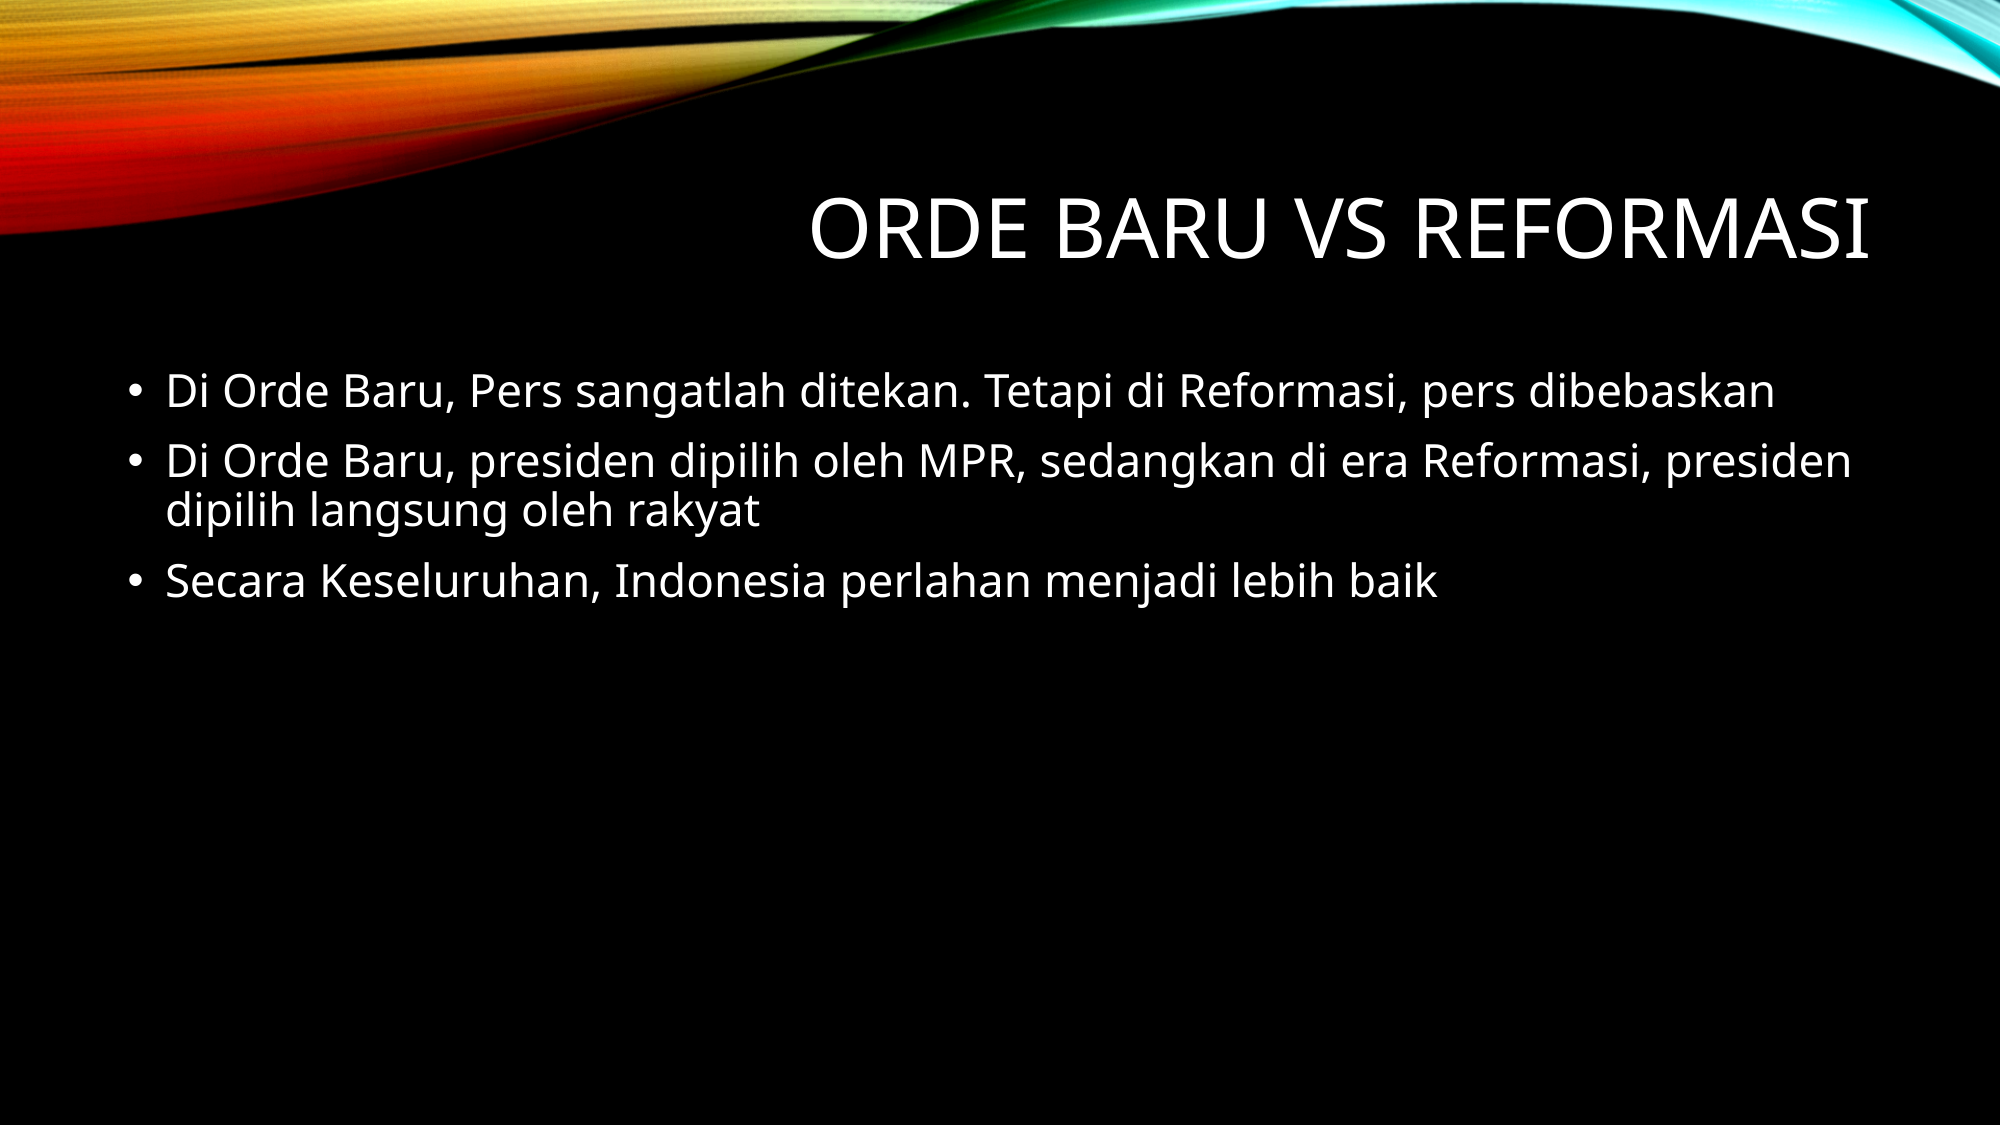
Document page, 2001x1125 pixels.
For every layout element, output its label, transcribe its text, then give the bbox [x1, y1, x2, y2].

title Orde baru vs reformasi [474, 125, 1888, 338]
picture [0, 0, 2000, 237]
list Di Orde Baru, Pers sangatlah ditekan. Tetapi di Reformasi, pers dibebaskan Di Orde Baru, presiden dipilih oleh MPR, sedangkan di era Reformasi, presiden dipilih langsung oleh rakyat Secara Keseluruhan, Indonesia perlahan menjadi lebih baik [112, 360, 1888, 1021]
